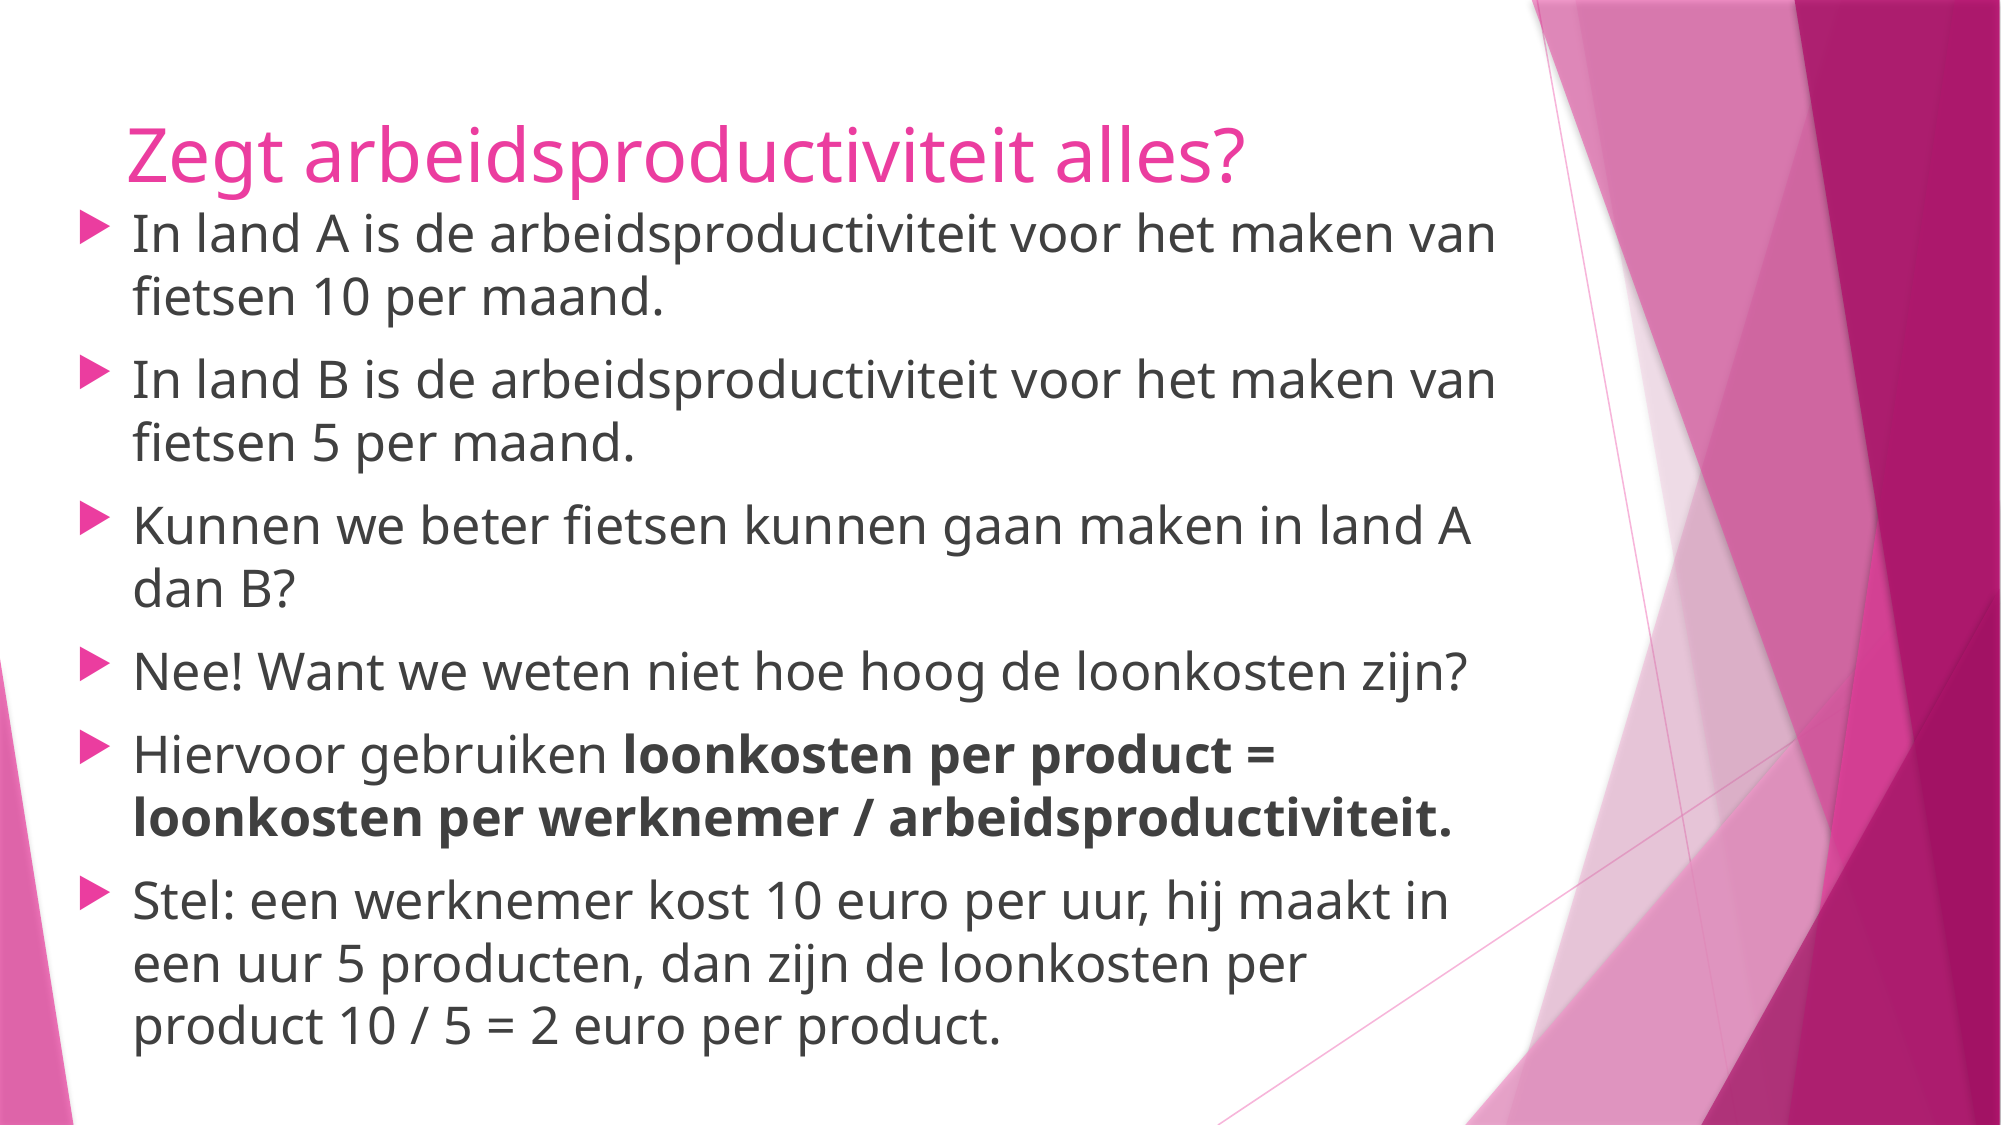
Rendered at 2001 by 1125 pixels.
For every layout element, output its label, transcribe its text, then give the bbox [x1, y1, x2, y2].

list In land A is de arbeidsproductiviteit voor het maken van fietsen 10 per maand. In land B is de arbeidsproductiviteit voor het maken van fietsen 5 per maand. Kunnen we beter fietsen kunnen gaan maken in land A dan B? Nee! Want we weten niet hoe hoog de loonkosten zijn? Hiervoor gebruiken loonkosten per product = loonkosten per werknemer / arbeidsproductiviteit. Stel: een werknemer kost 10 euro per uur, hij maakt in een uur 5 producten, dan zijn de loonkosten per product 10 / 5 = 2 euro per product. [61, 193, 1522, 991]
title Zegt arbeidsproductiviteit alles? [111, 99, 1522, 193]
